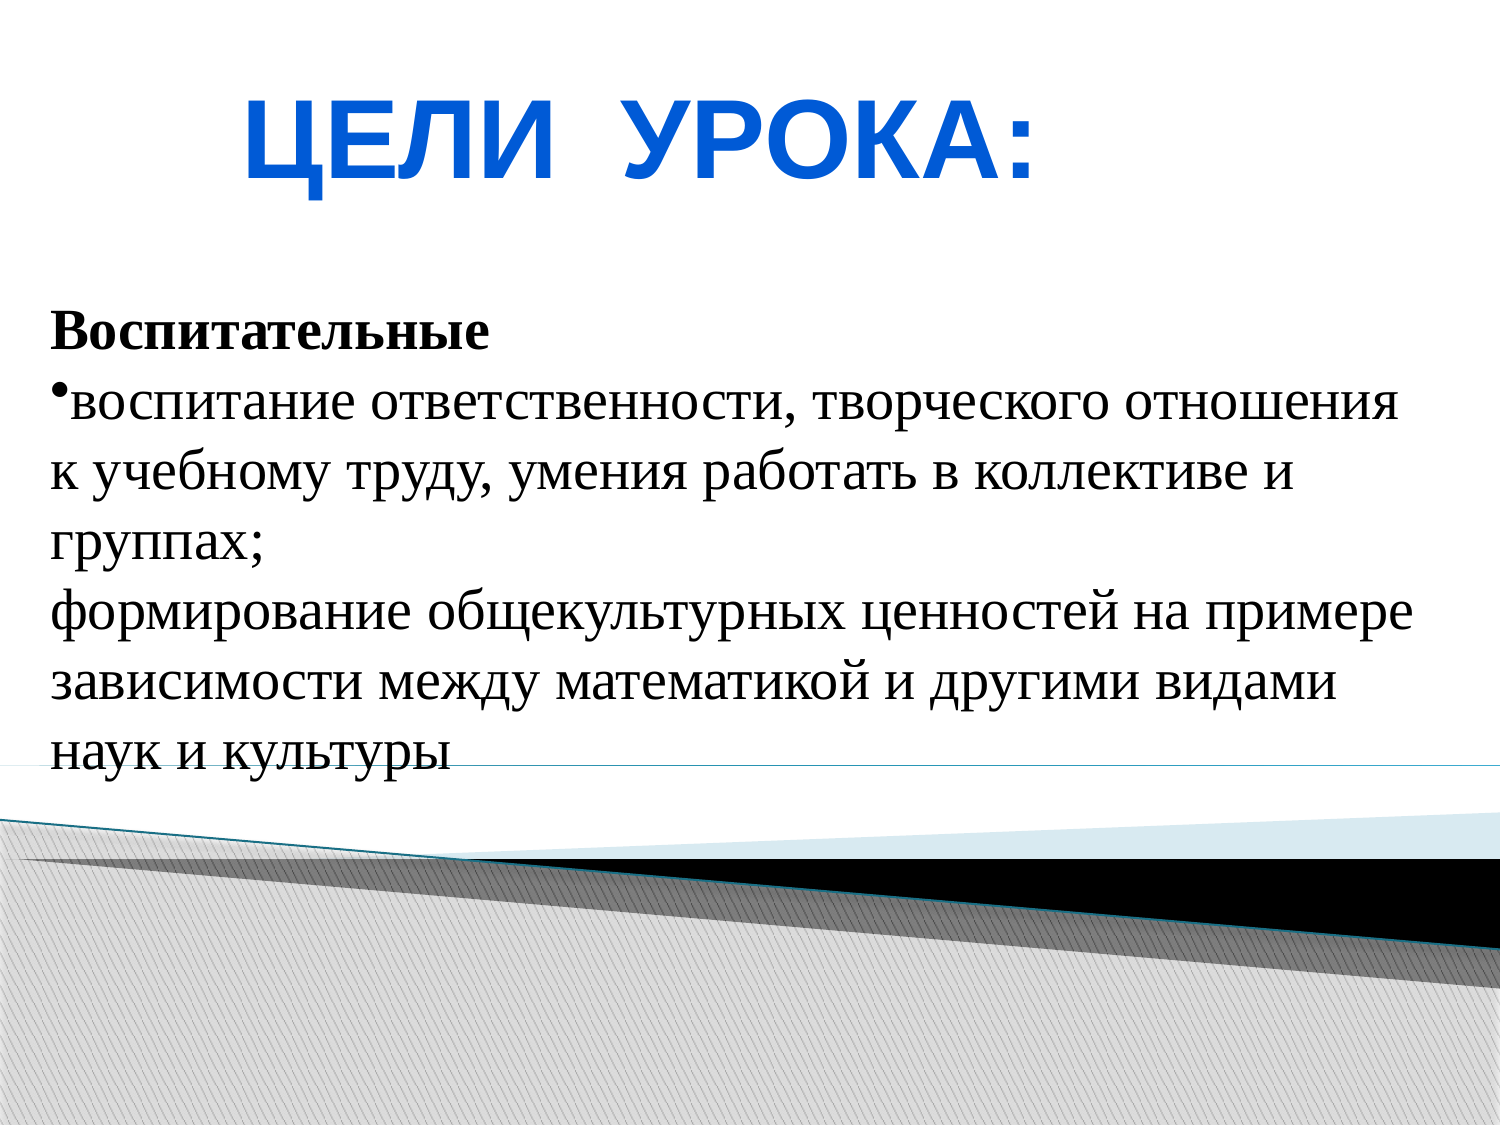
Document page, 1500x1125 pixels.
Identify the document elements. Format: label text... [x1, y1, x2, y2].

picture [5, 859, 1500, 989]
text_box Воспитательные воспитание ответственности, творческого отношения к учебному труду, умения работать в коллективе и группах; формирование общекультурных ценностей на примере зависимости между математикой и другими видами наук и культуры [35, 283, 1442, 789]
text_box Цели урока: [226, 58, 1055, 209]
